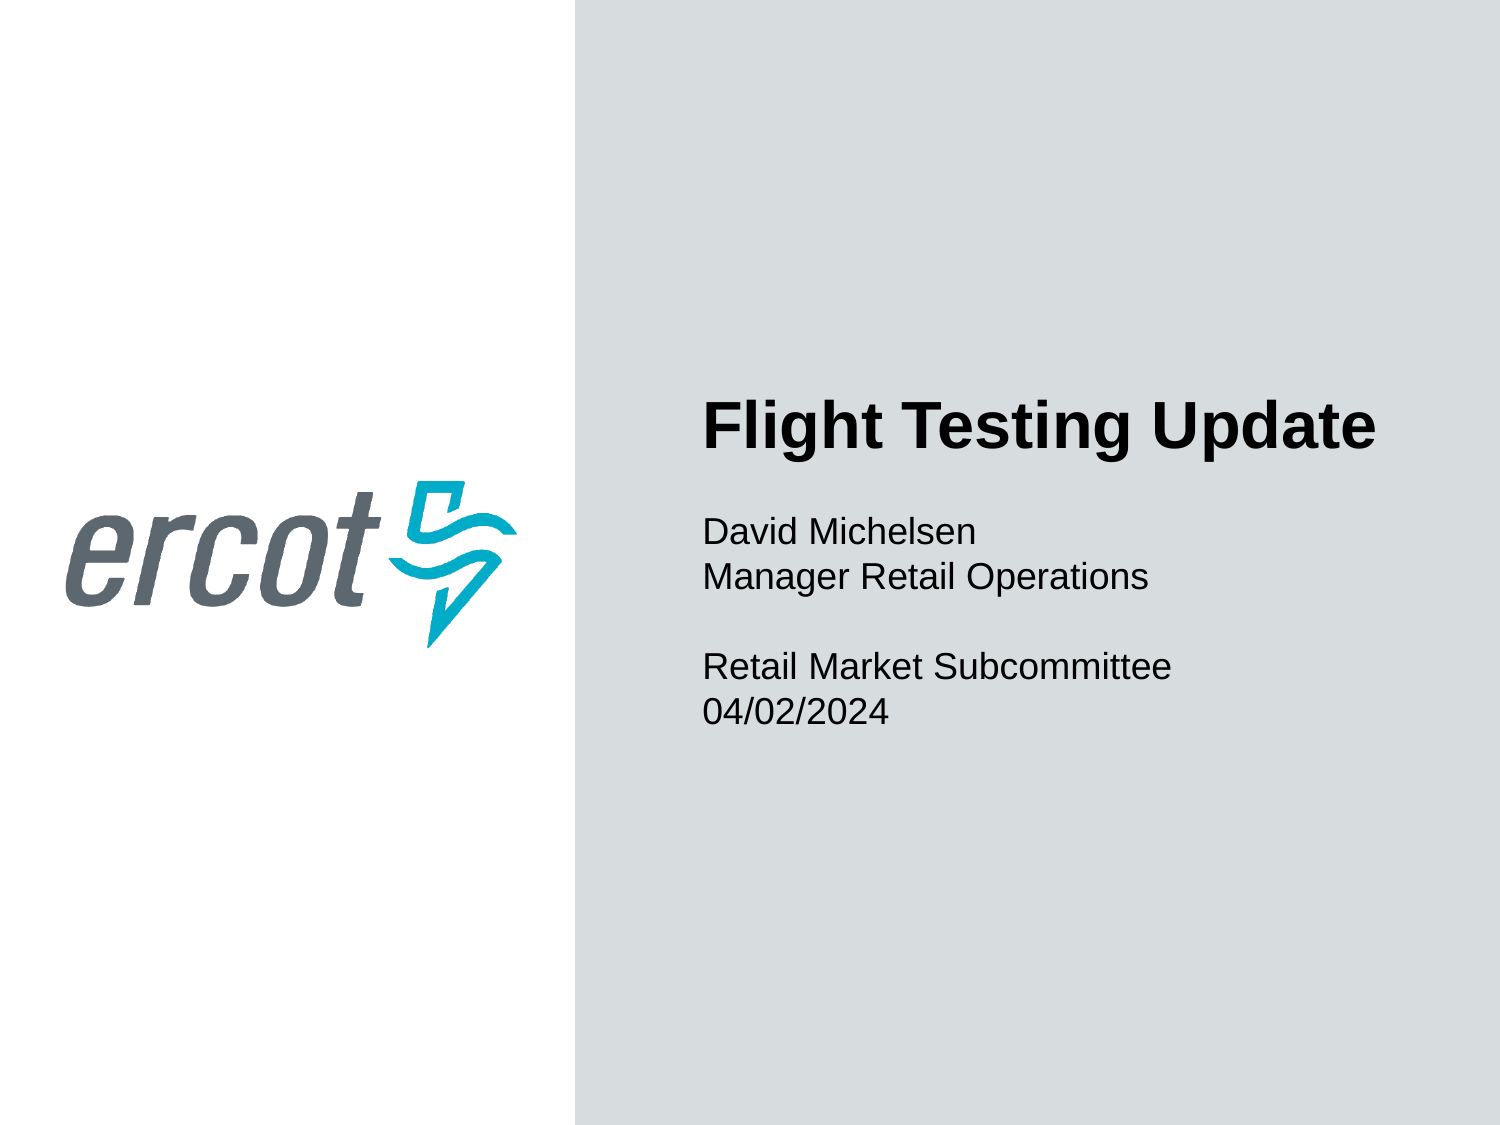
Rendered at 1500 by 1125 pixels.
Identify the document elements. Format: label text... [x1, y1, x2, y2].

picture [56, 471, 525, 654]
text_box Flight Testing Update David Michelsen Manager Retail Operations Retail Market Subcommittee 04/02/2024 [687, 374, 1500, 785]
